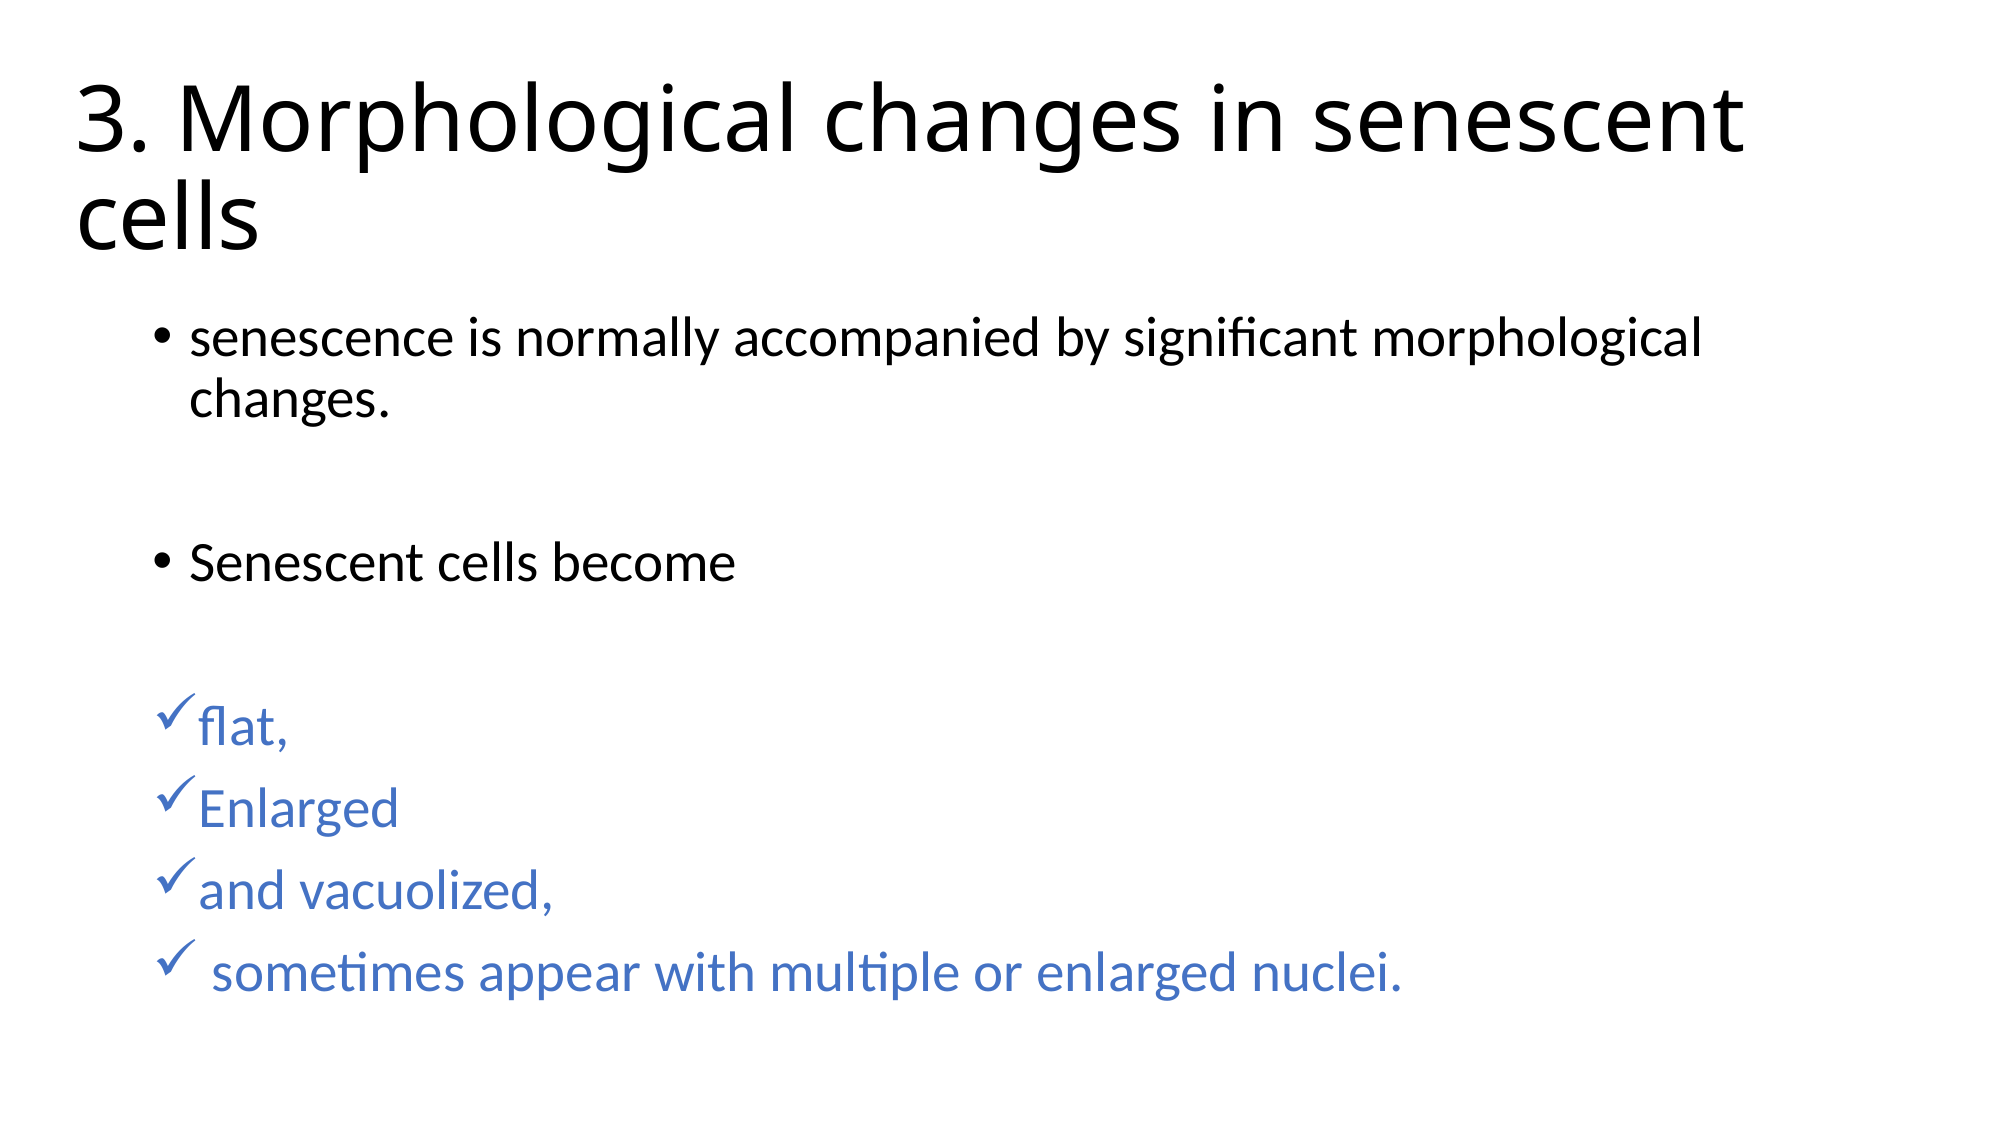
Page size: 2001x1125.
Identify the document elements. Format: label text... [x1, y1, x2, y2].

list senescence is normally accompanied by significant morphological changes. Senescent cells become flat, Enlarged and vacuolized, sometimes appear with multiple or enlarged nuclei. [137, 299, 1863, 1014]
title 3. Morphological changes in senescent cells [60, 62, 1955, 280]
